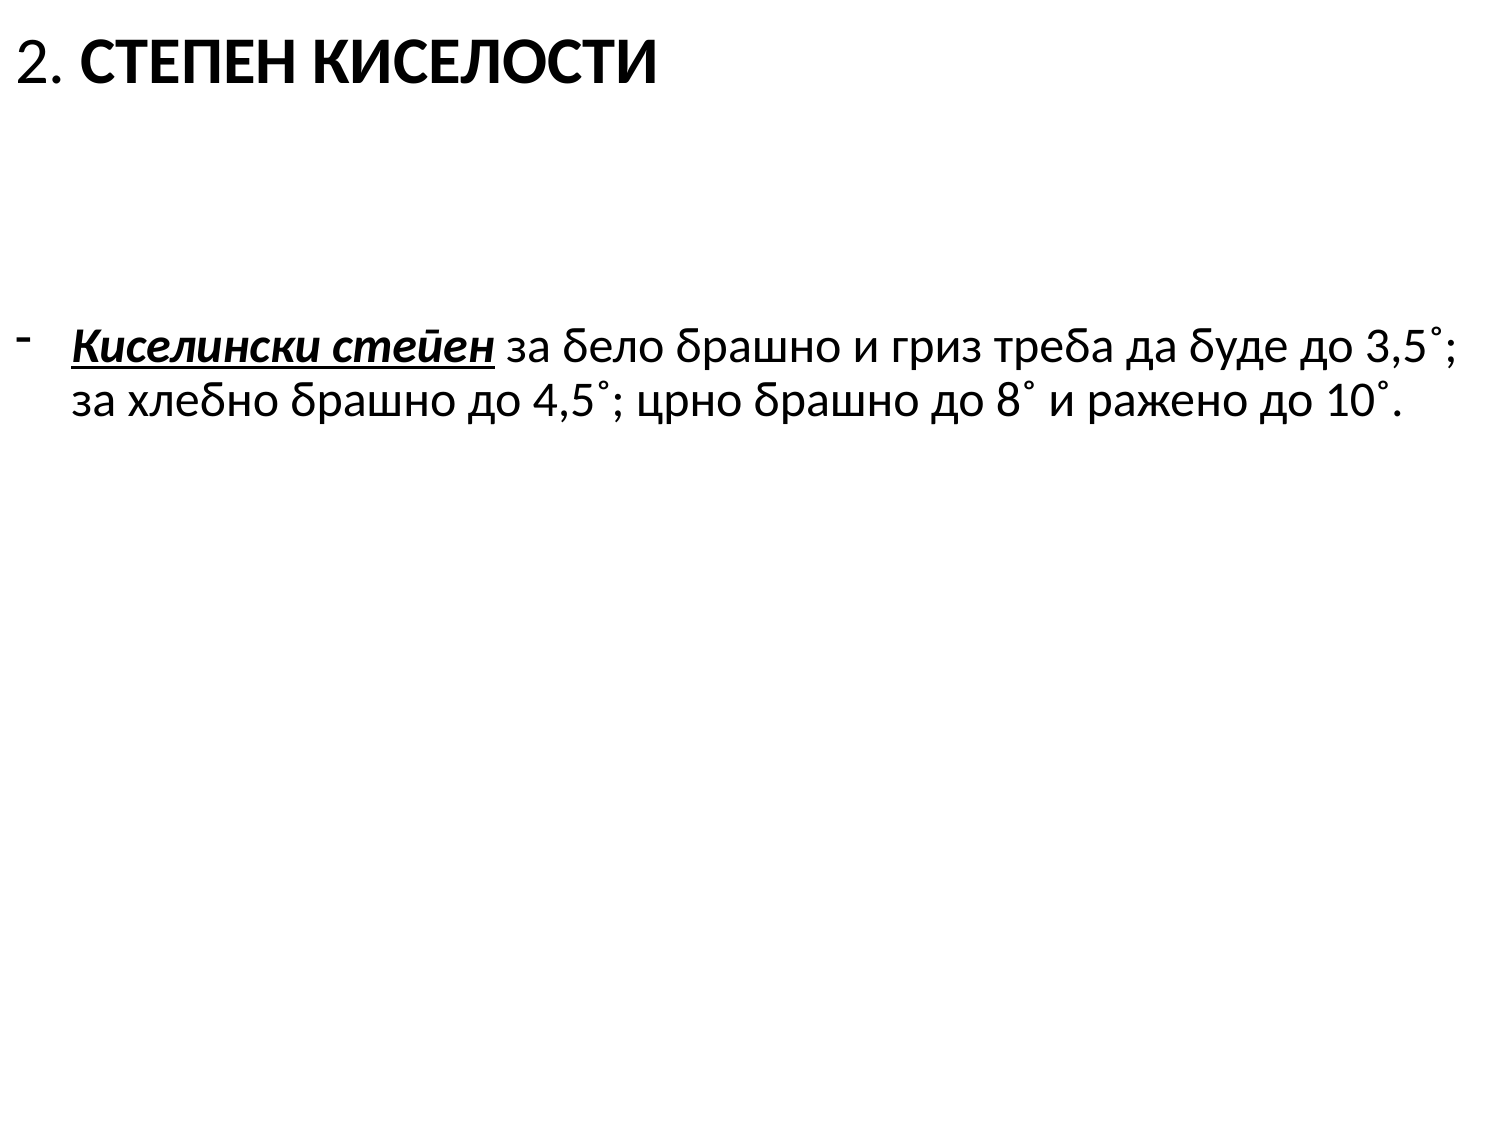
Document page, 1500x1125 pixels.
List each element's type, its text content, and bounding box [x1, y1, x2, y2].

title 2. СТЕПЕН КИСЕЛОСТИ [0, 0, 1500, 113]
list Киселински степен за бело брашно и гриз треба да буде до 3,5˚; за хлебно брашно до 4,5˚; црно брашно до 8˚ и ражено до 10˚. [0, 113, 1500, 1125]
